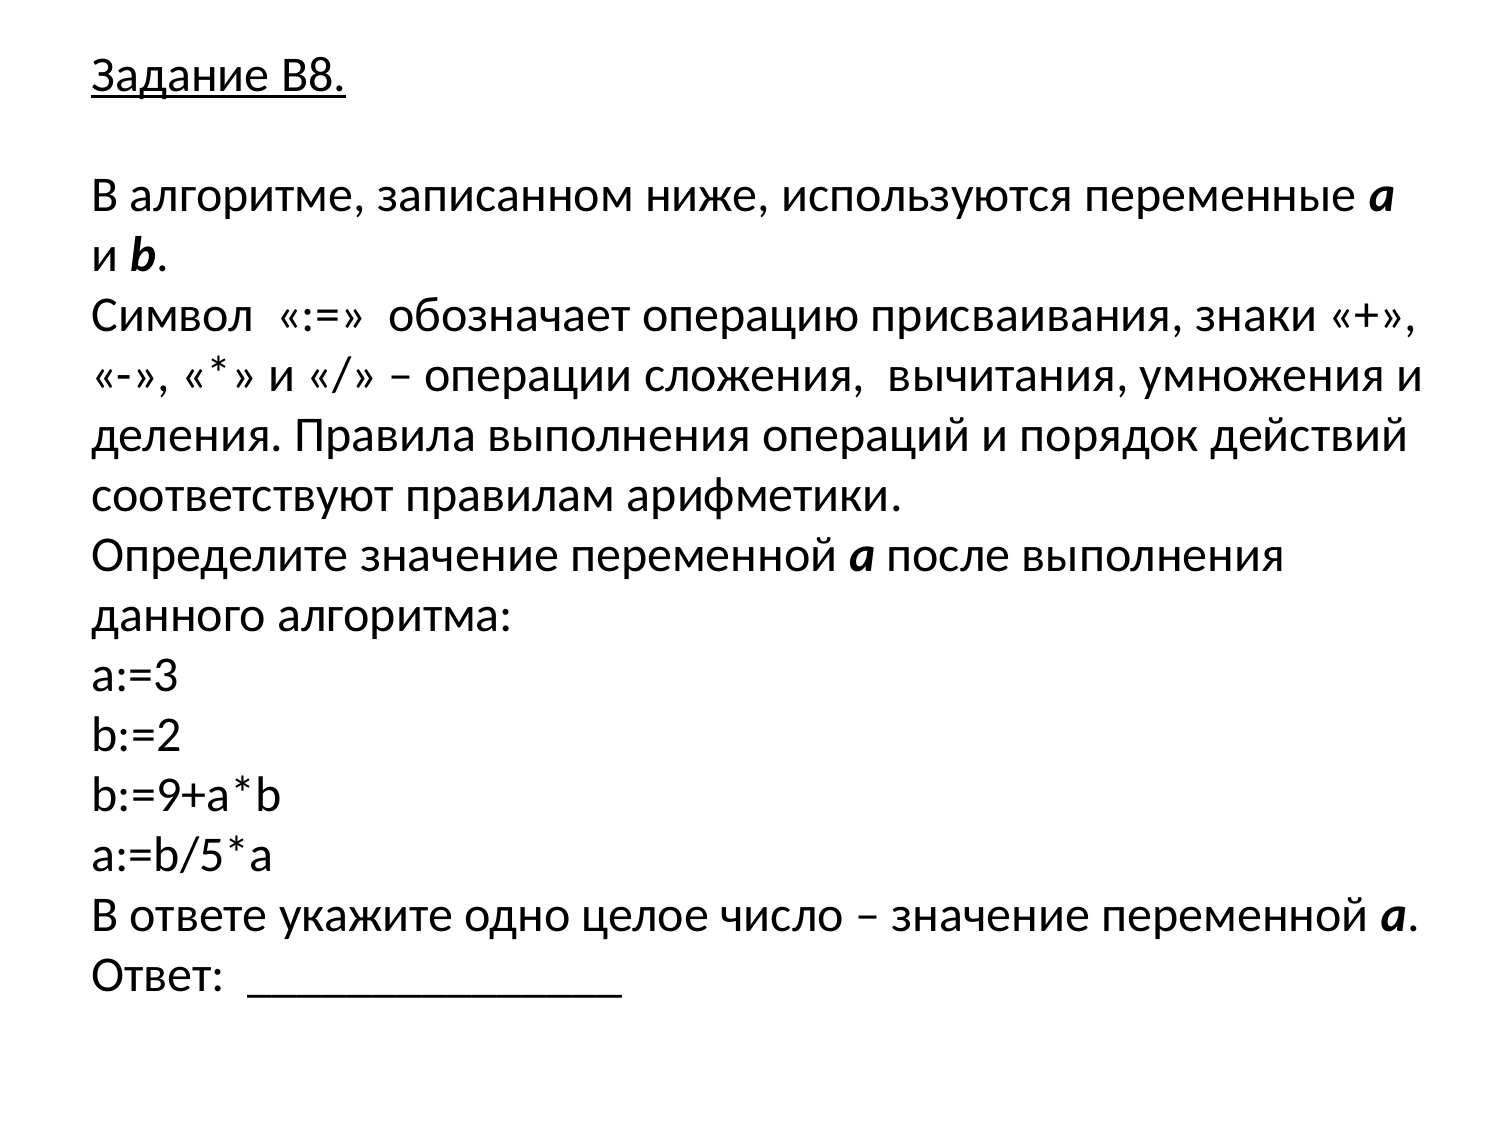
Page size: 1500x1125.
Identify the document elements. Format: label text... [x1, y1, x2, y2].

text_box Задание В8. В алгоритме, записанном ниже, используются переменные a и b. Символ «:=» обозначает операцию присваивания, знаки «+», «-», «*» и «/» – операции сложения, вычитания, умножения и деления. Правила выполнения операций и порядок действий соответствуют правилам арифметики. Определите значение переменной а после выполнения данного алгоритма: a:=3 b:=2 b:=9+a*b a:=b/5*a В ответе укажите одно целое число – значение переменной а. Ответ: _______________ [76, 34, 1447, 1055]
